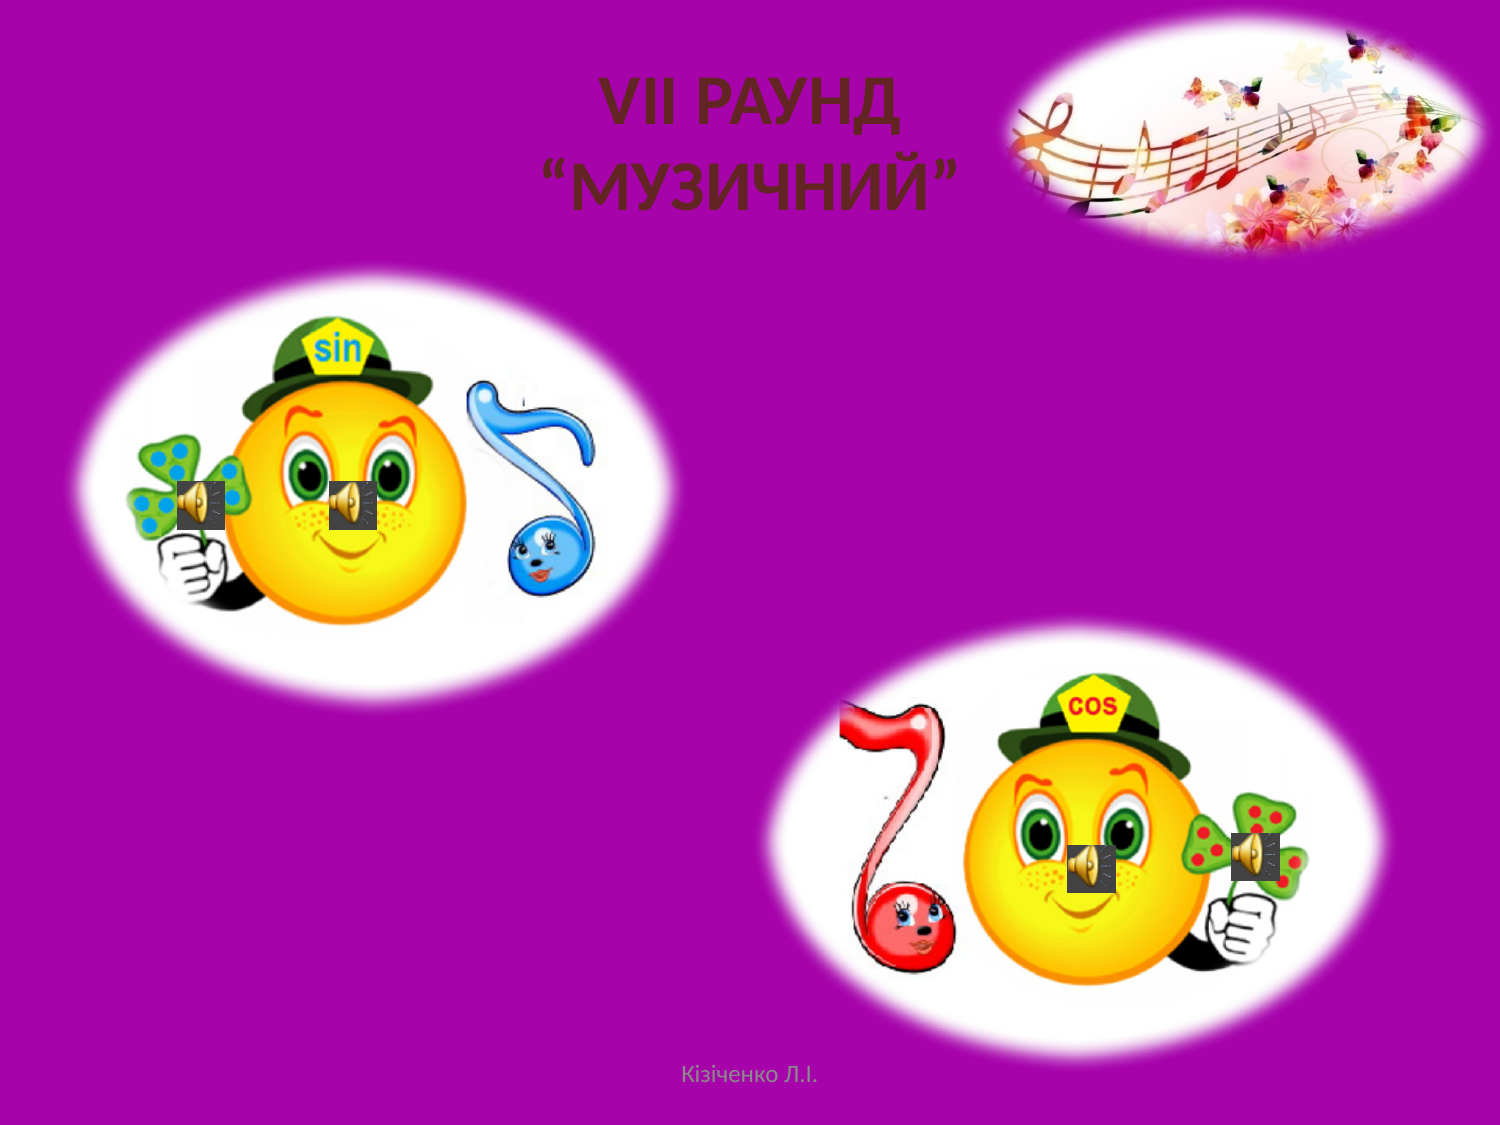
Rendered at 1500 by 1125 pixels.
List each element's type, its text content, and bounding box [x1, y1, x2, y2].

title VІІ РАУНД “МУЗИЧНИЙ” [75, 45, 984, 233]
picture [58, 257, 691, 719]
footer Кізіченко Л.І. [512, 1042, 988, 1103]
picture [749, 609, 1401, 1074]
picture [989, 0, 1500, 266]
